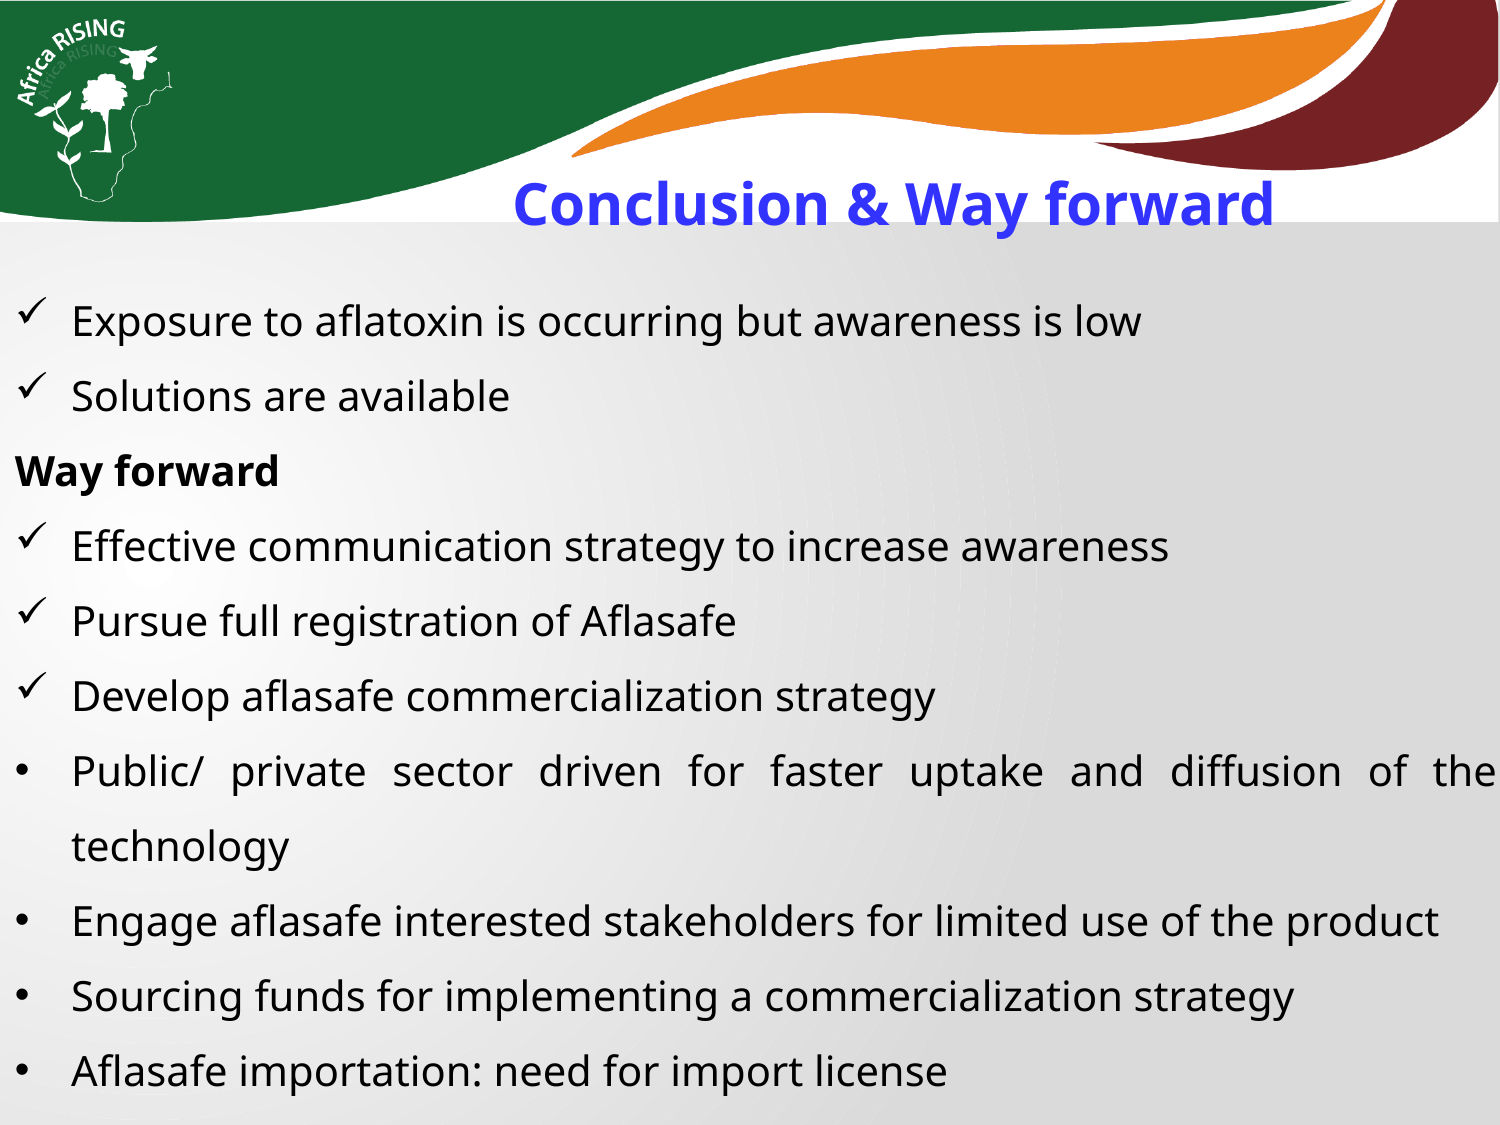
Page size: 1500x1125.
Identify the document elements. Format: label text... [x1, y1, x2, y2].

text_box Exposure to aflatoxin is occurring but awareness is low Solutions are available Way forward Effective communication strategy to increase awareness Pursue full registration of Aflasafe Develop aflasafe commercialization strategy Public/ private sector driven for faster uptake and diffusion of the technology Engage aflasafe interested stakeholders for limited use of the product Sourcing funds for implementing a commercialization strategy Aflasafe importation: need for import license Construction of manufacturing plant: legal requirement-an EIA [0, 262, 1500, 1125]
picture [0, 0, 1499, 222]
text_box Conclusion & Way forward [387, 125, 1402, 245]
